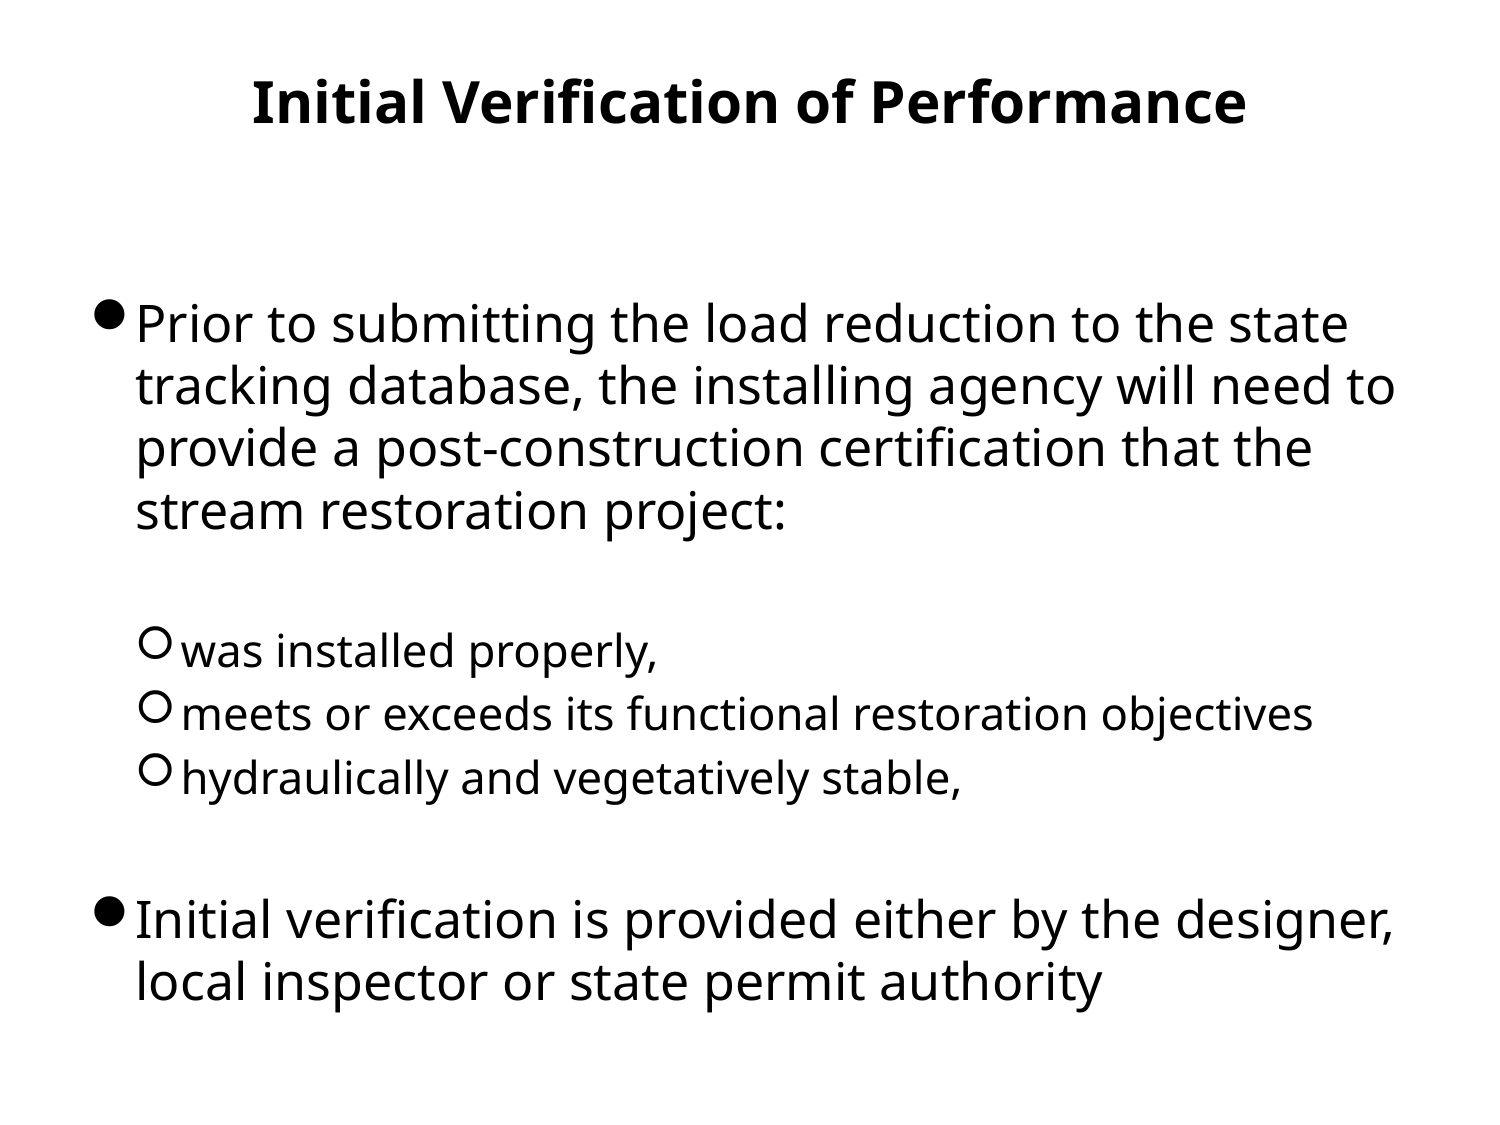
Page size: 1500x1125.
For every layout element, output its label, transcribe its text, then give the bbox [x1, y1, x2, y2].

title Initial Verification of Performance [75, 50, 1425, 150]
list Prior to submitting the load reduction to the state tracking database, the installing agency will need to provide a post-construction certification that the stream restoration project: was installed properly, meets or exceeds its functional restoration objectives hydraulically and vegetatively stable, Initial verification is provided either by the designer, local inspector or state permit authority [75, 282, 1425, 1025]
